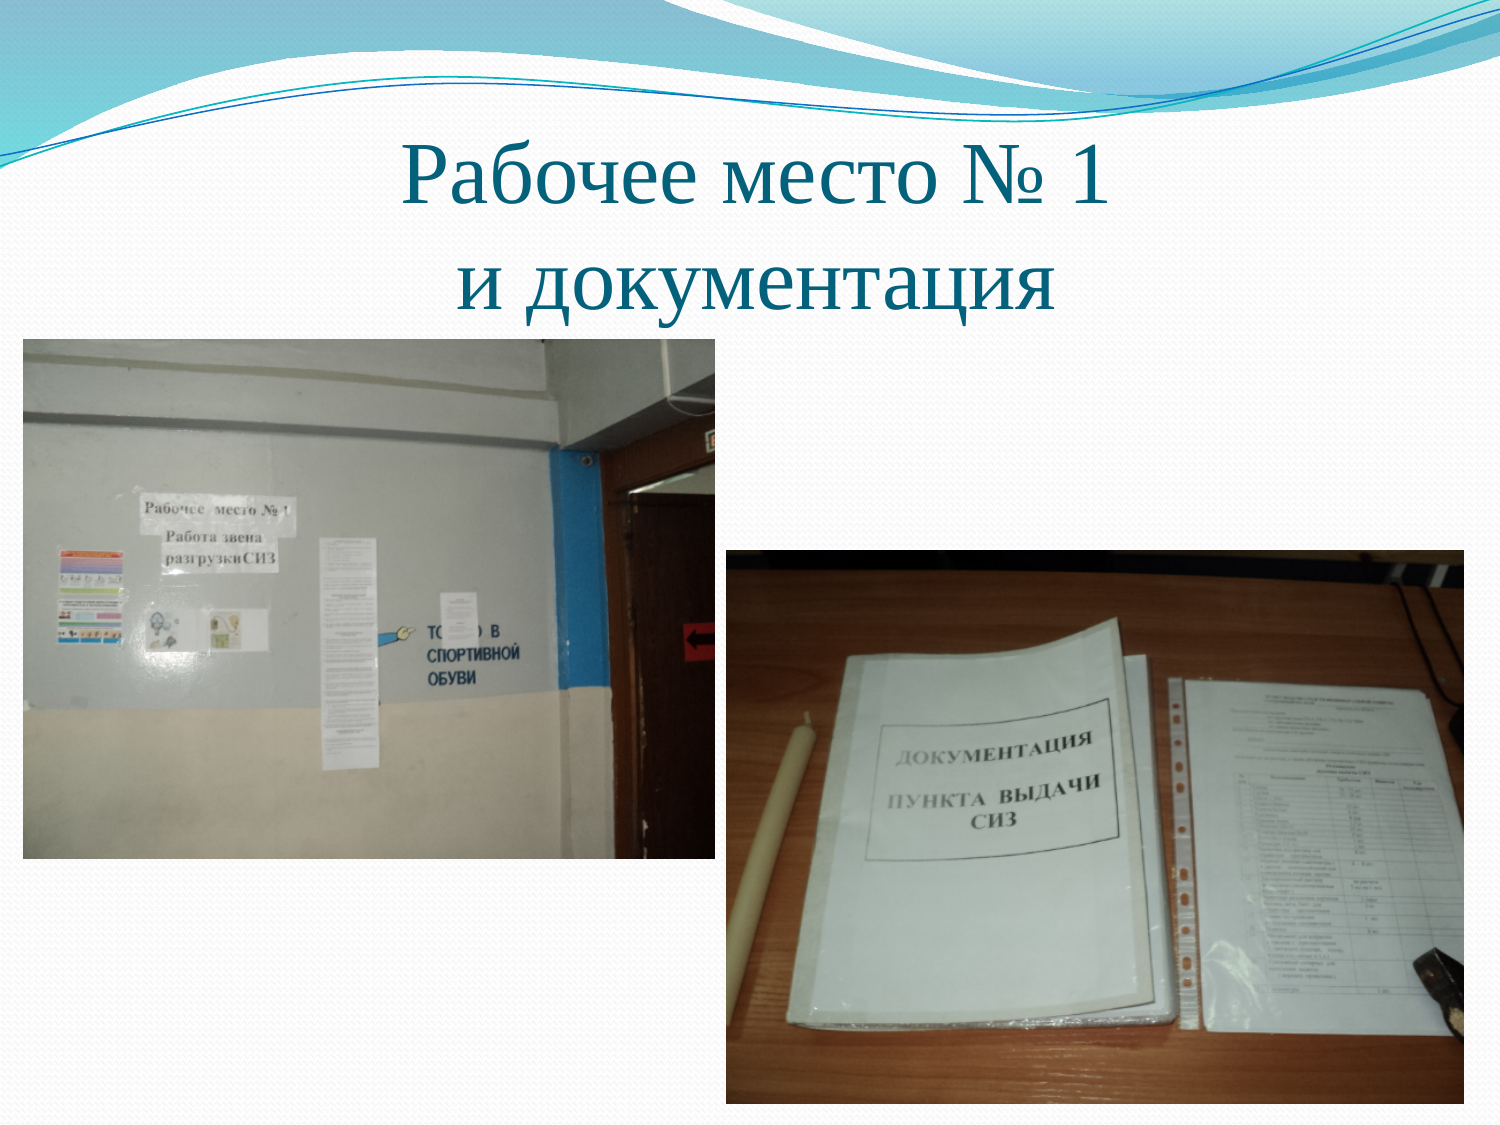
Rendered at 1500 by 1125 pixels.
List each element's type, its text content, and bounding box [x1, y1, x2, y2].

picture [23, 339, 716, 859]
title Рабочее место № 1 и документация [82, 105, 1432, 328]
picture [726, 550, 1464, 1104]
